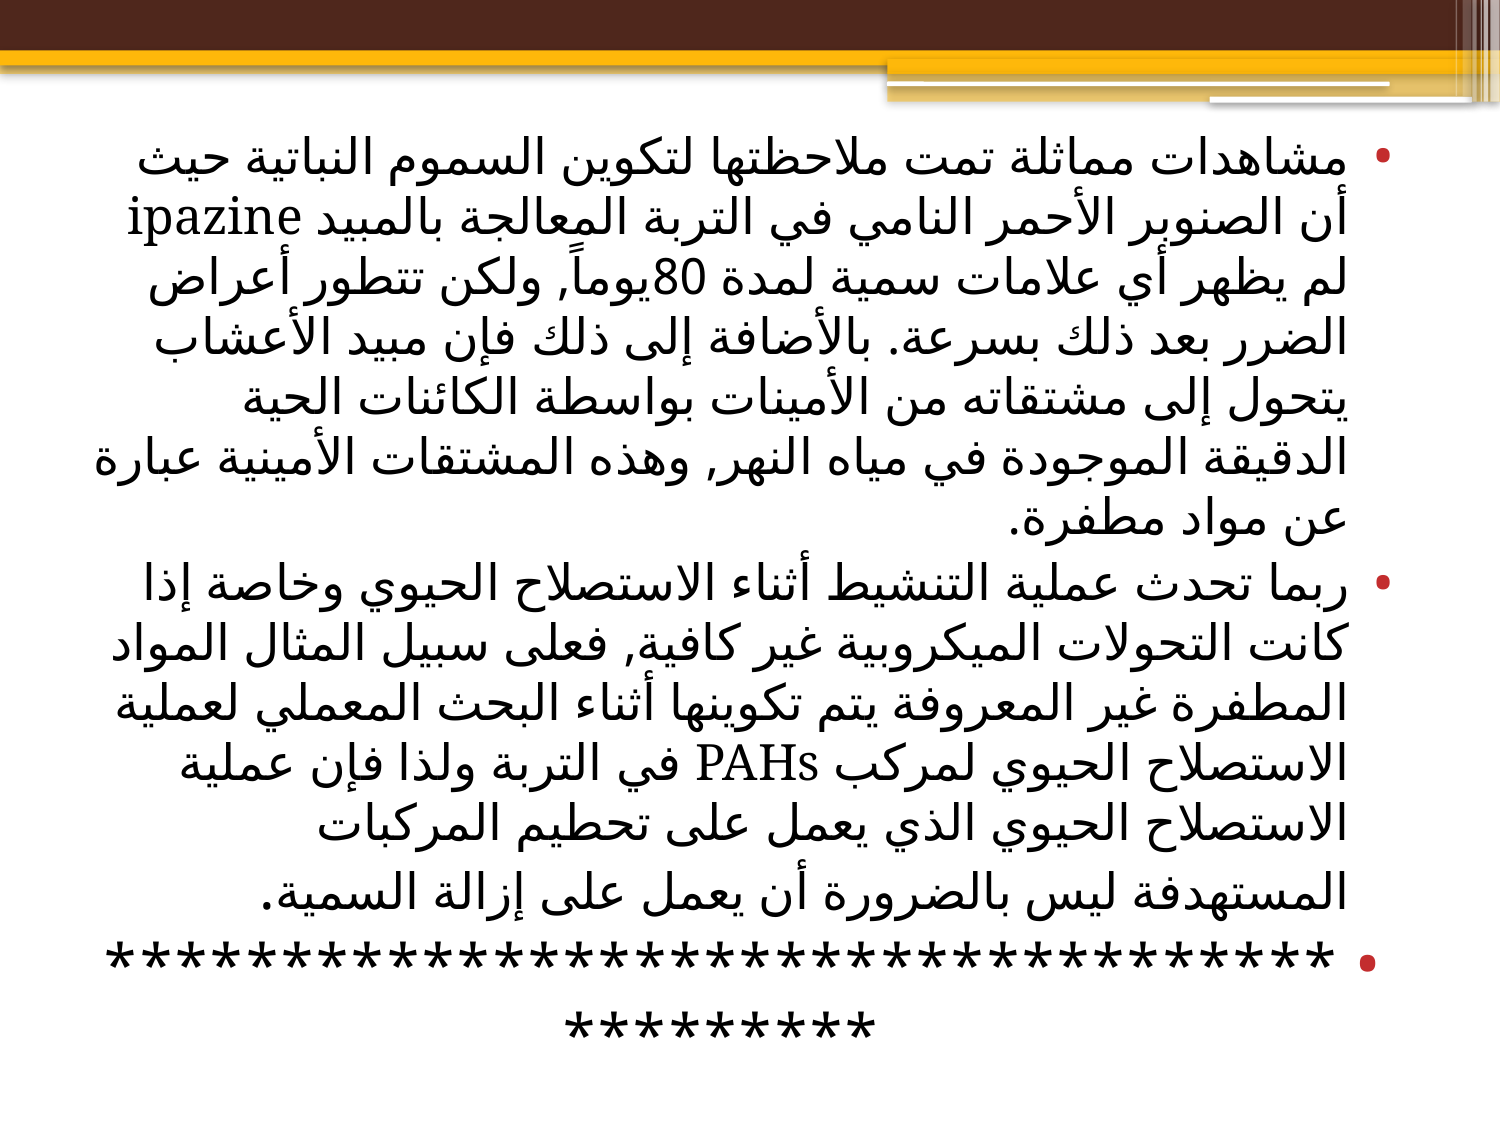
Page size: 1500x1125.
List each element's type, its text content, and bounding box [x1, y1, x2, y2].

list مشاهدات مماثلة تمت ملاحظتها لتكوين السموم النباتية حيث أن الصنوبر الأحمر النامي في التربة المعالجة بالمبيد ipazine لم يظهر أي علامات سمية لمدة 80يوماً, ولكن تتطور أعراض الضرر بعد ذلك بسرعة. بالأضافة إلى ذلك فإن مبيد الأعشاب يتحول إلى مشتقاته من الأمينات بواسطة الكائنات الحية الدقيقة الموجودة في مياه النهر, وهذه المشتقات الأمينية عبارة عن مواد مطفرة. ربما تحدث عملية التنشيط أثناء الاستصلاح الحيوي وخاصة إذا كانت التحولات الميكروبية غير كافية, فعلى سبيل المثال المواد المطفرة غير المعروفة يتم تكوينها أثناء البحث المعملي لعملية الاستصلاح الحيوي لمركب PAHs في التربة ولذا فإن عملية الاستصلاح الحيوي الذي يعمل على تحطيم المركبات المستهدفة ليس بالضرورة أن يعمل على إزالة السمية. ******************************************** [75, 117, 1425, 1079]
